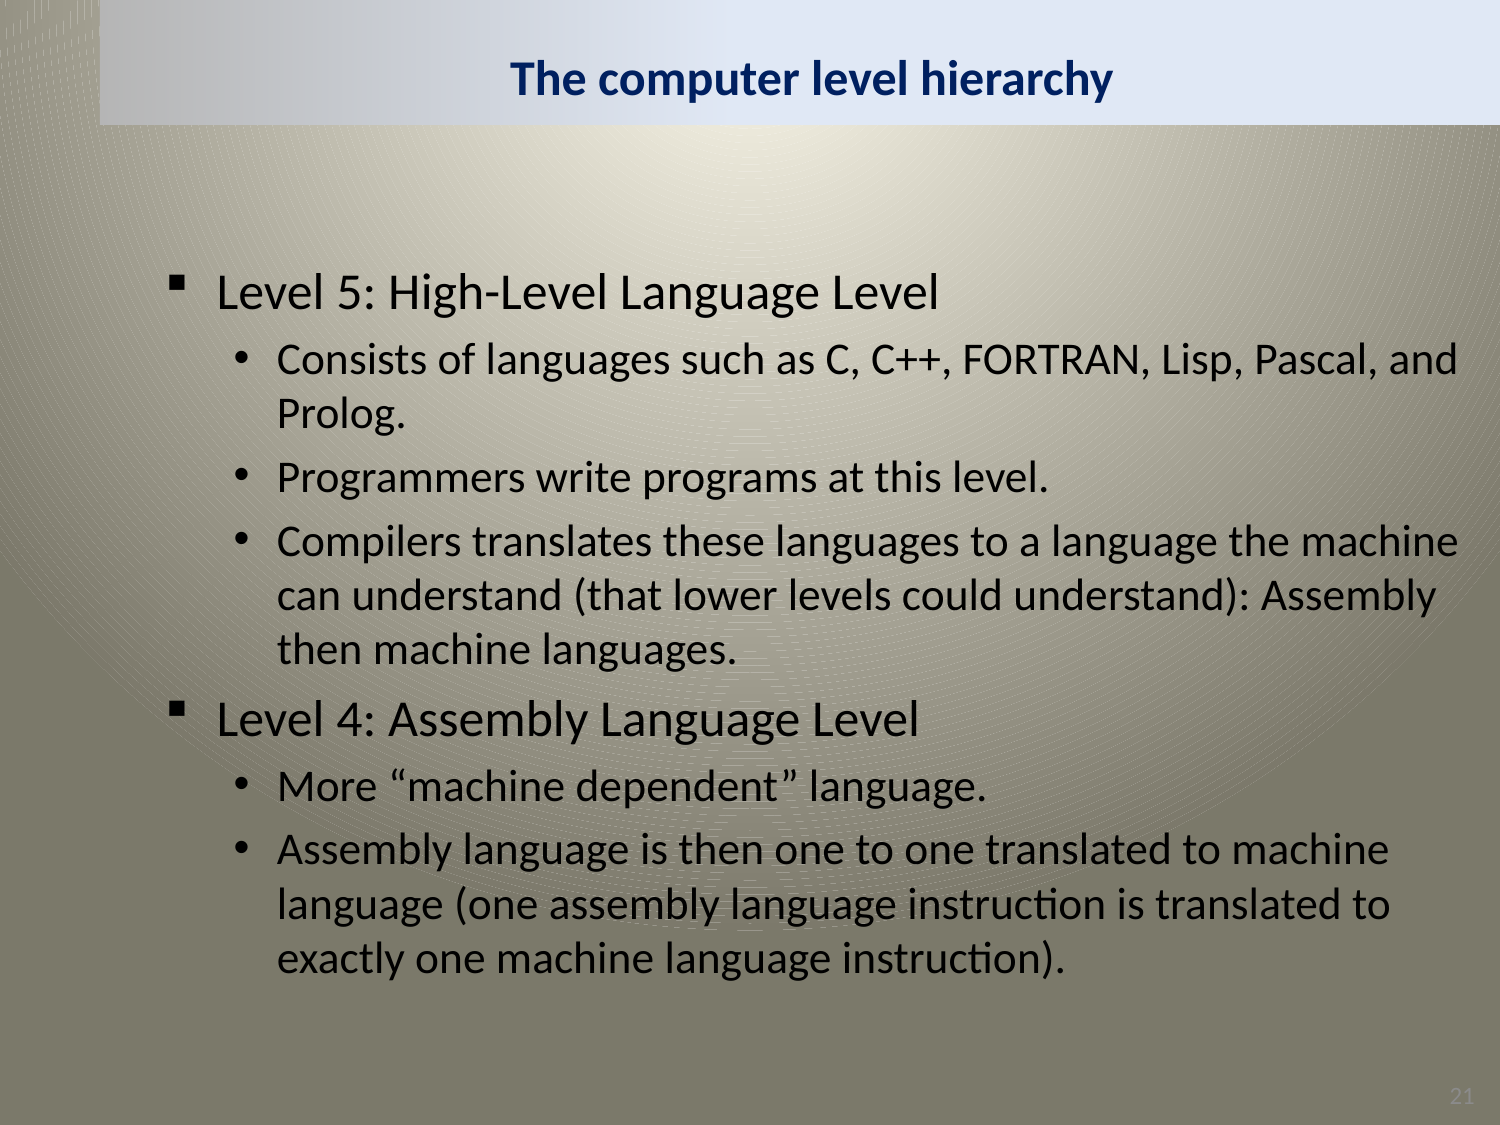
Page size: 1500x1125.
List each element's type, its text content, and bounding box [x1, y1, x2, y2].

list Level 5: High-Level Language Level Consists of languages such as C, C++, FORTRAN, Lisp, Pascal, and Prolog. Programmers write programs at this level. Compilers translates these languages to a language the machine can understand (that lower levels could understand): Assembly then machine languages. Level 4: Assembly Language Level More “machine dependent” language. Assembly language is then one to one translated to machine language (one assembly language instruction is translated to exactly one machine language instruction). [150, 249, 1488, 993]
title The computer level hierarchy [135, 37, 1500, 113]
